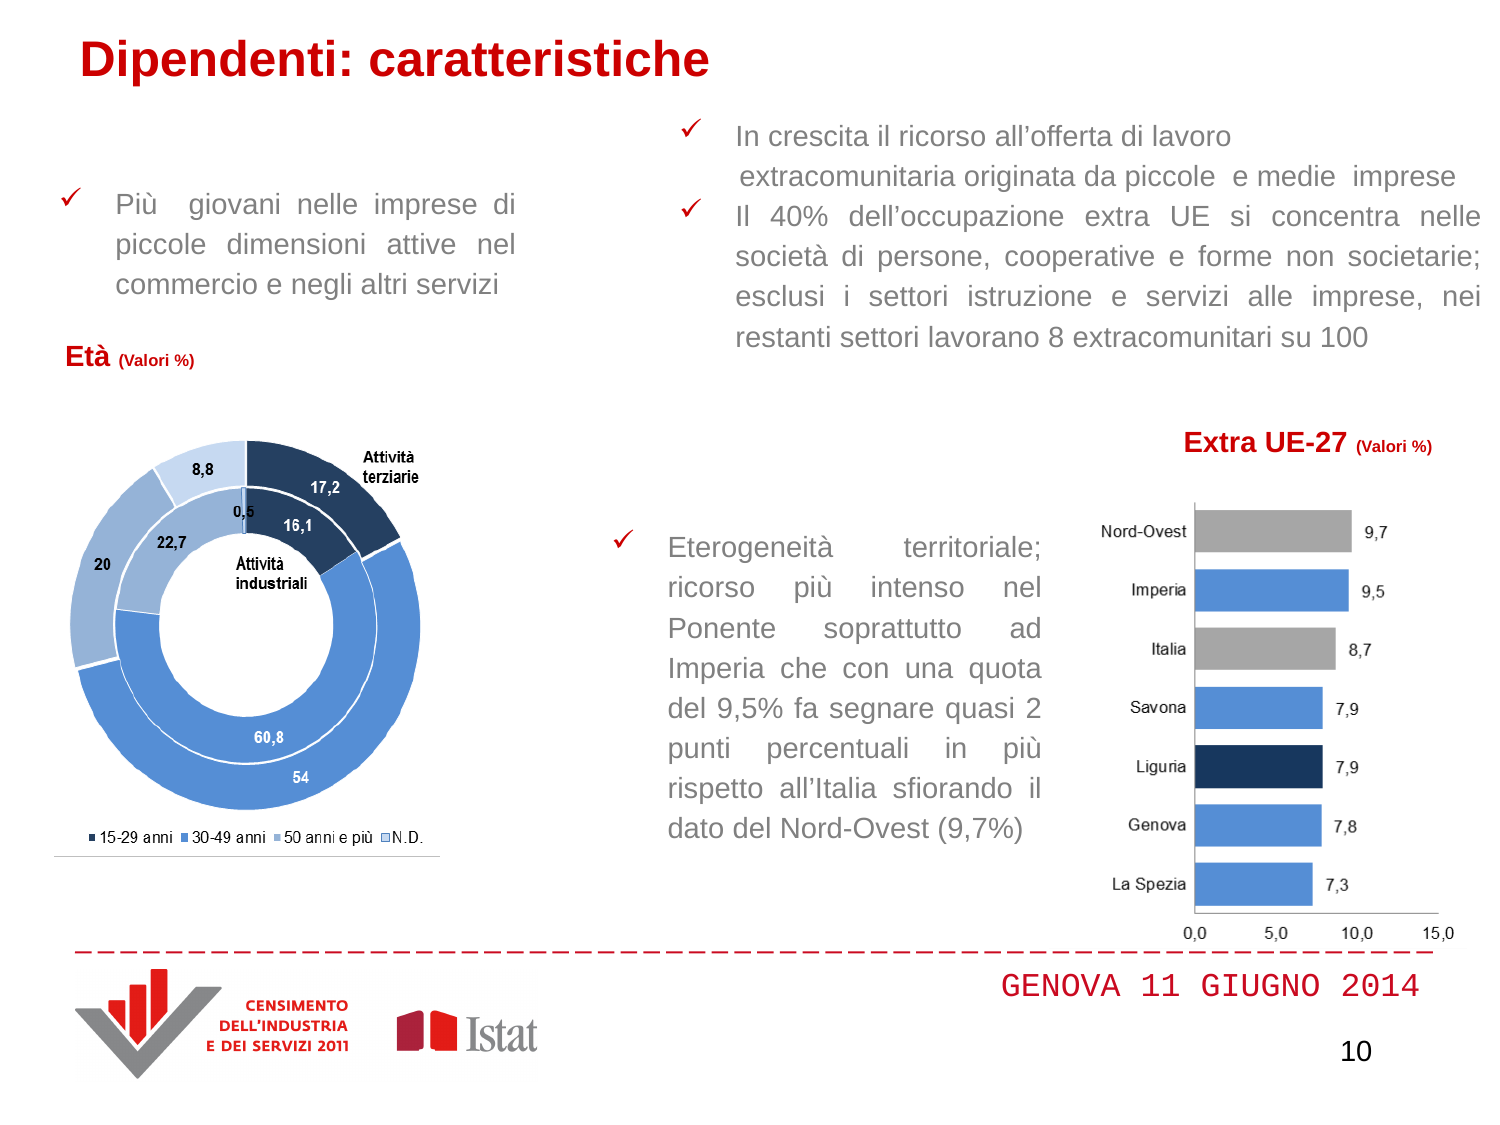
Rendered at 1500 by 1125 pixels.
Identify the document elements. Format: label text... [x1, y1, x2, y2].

text_box Extra UE-27 (Valori %) [1183, 416, 1468, 465]
text_box In crescita il ricorso all’offerta di lavoro extracomunitaria originata da piccole e medie imprese Il 40% dell’occupazione extra UE si concentra nelle società di persone, cooperative e forme non societarie; esclusi i settori istruzione e servizi alle imprese, nei restanti settori lavorano 8 extracomunitari su 100 [679, 77, 1483, 383]
picture [1049, 491, 1468, 950]
picture [75, 969, 538, 1082]
slide_number 10 [1074, 1025, 1388, 1100]
text_box Età (Valori %) [64, 331, 442, 379]
text_box Eterogeneità territoriale; ricorso più intenso nel Ponente soprattutto ad Imperia che con una quota del 9,5% fa segnare quasi 2 punti percentuali in più rispetto all’Italia sfiorando il dato del Nord-Ovest (9,7%) [596, 516, 1044, 852]
text_box Più giovani nelle imprese di piccole dimensioni attive nel commercio e negli altri servizi [59, 180, 517, 355]
text_box Dipendenti: caratteristiche [64, 19, 815, 94]
picture [53, 419, 440, 857]
